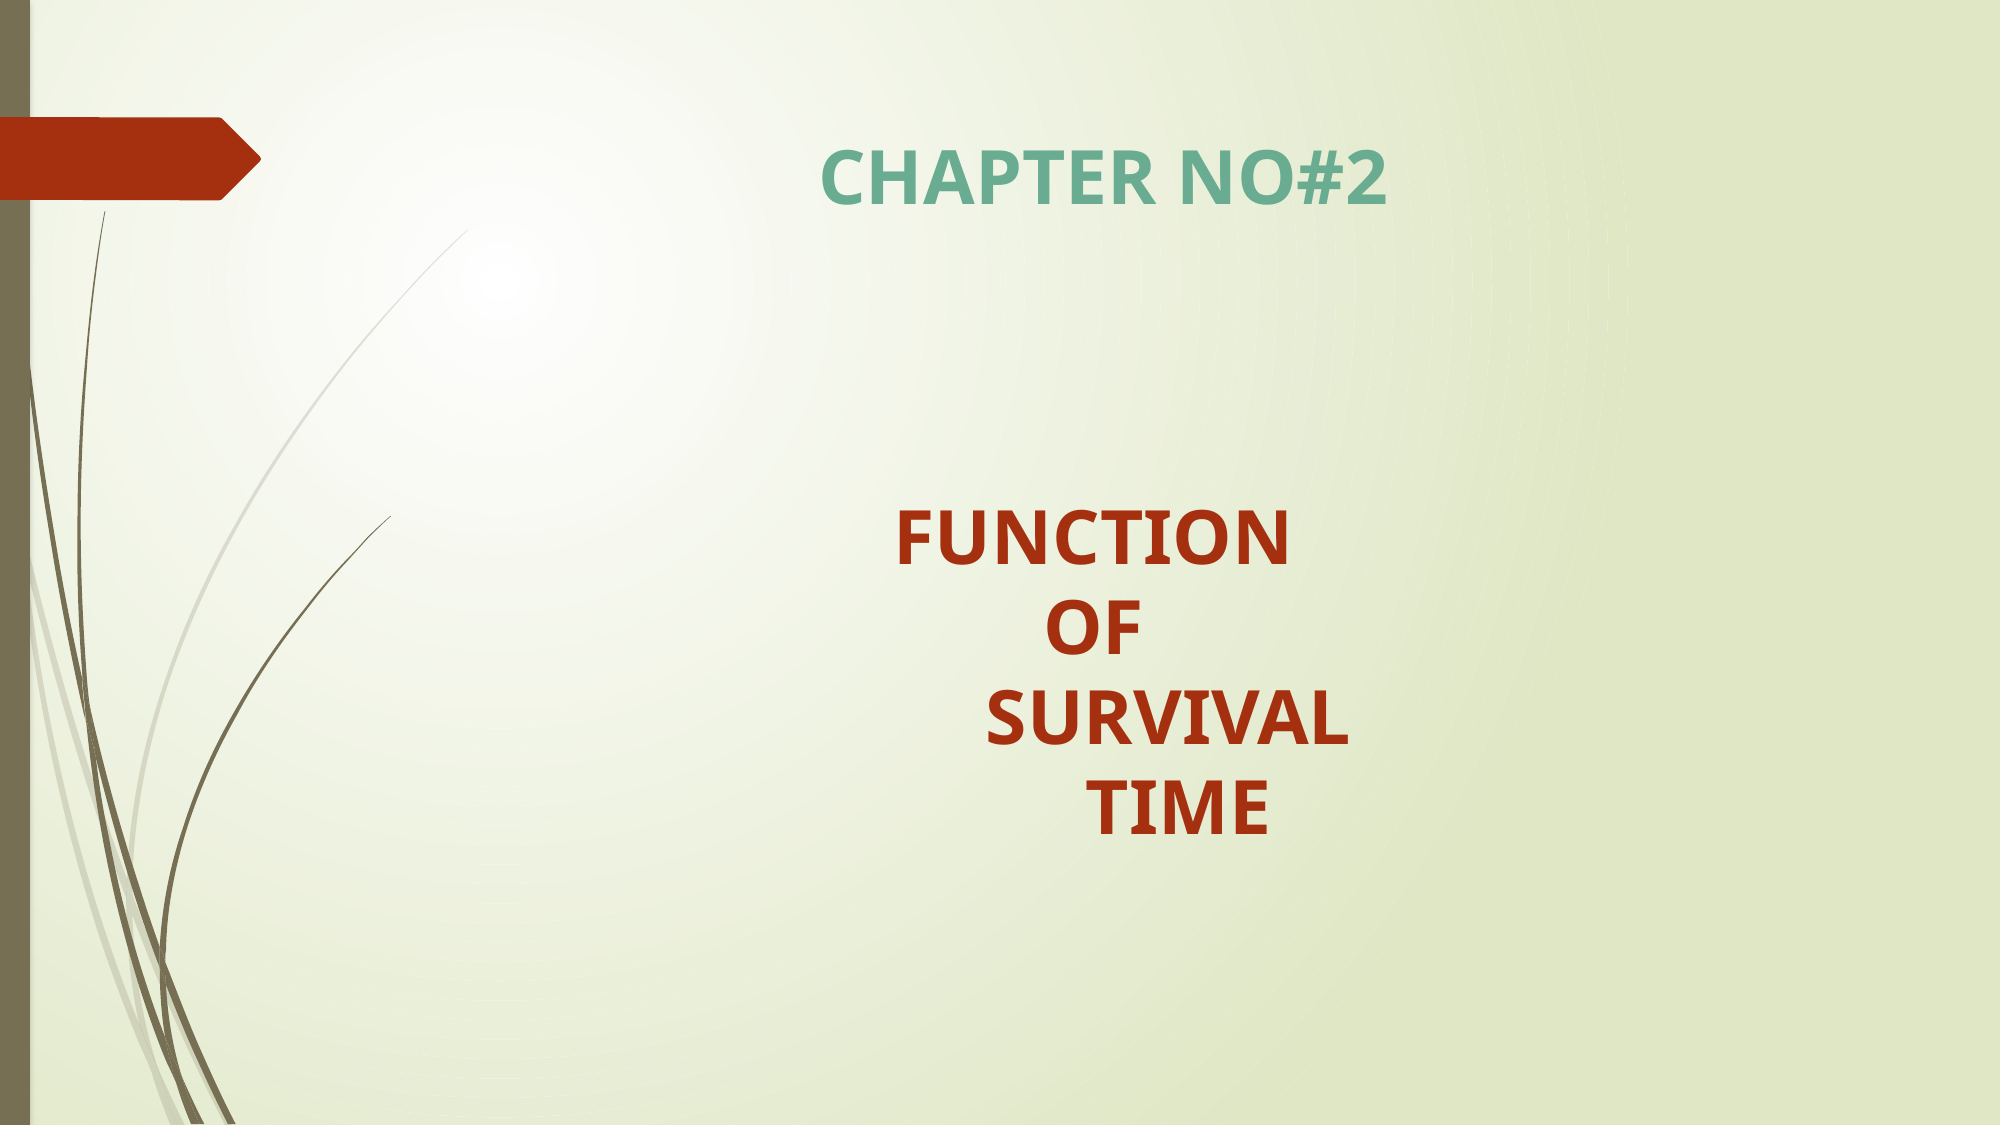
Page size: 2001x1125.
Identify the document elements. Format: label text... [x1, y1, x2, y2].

title CHAPTER NO#2 FUNCTION OF SURVIVAL TIME [319, 31, 1888, 1105]
